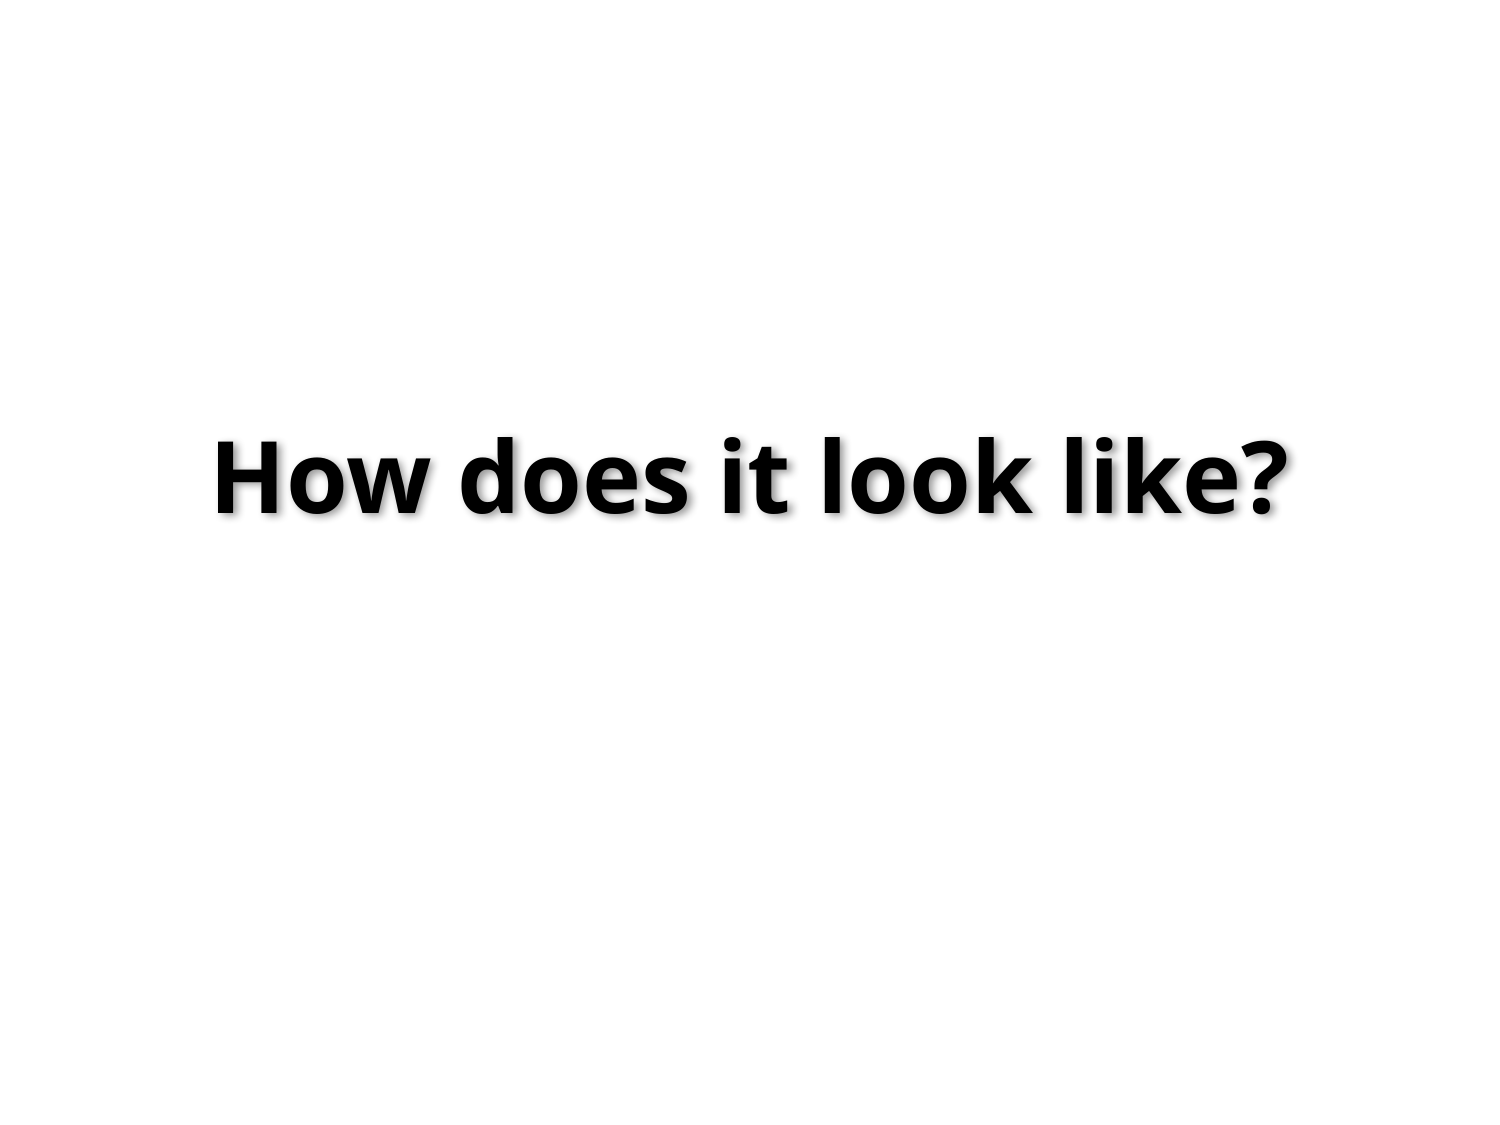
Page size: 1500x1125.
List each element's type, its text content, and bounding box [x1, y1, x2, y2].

text_box How does it look like? [0, 349, 1500, 598]
